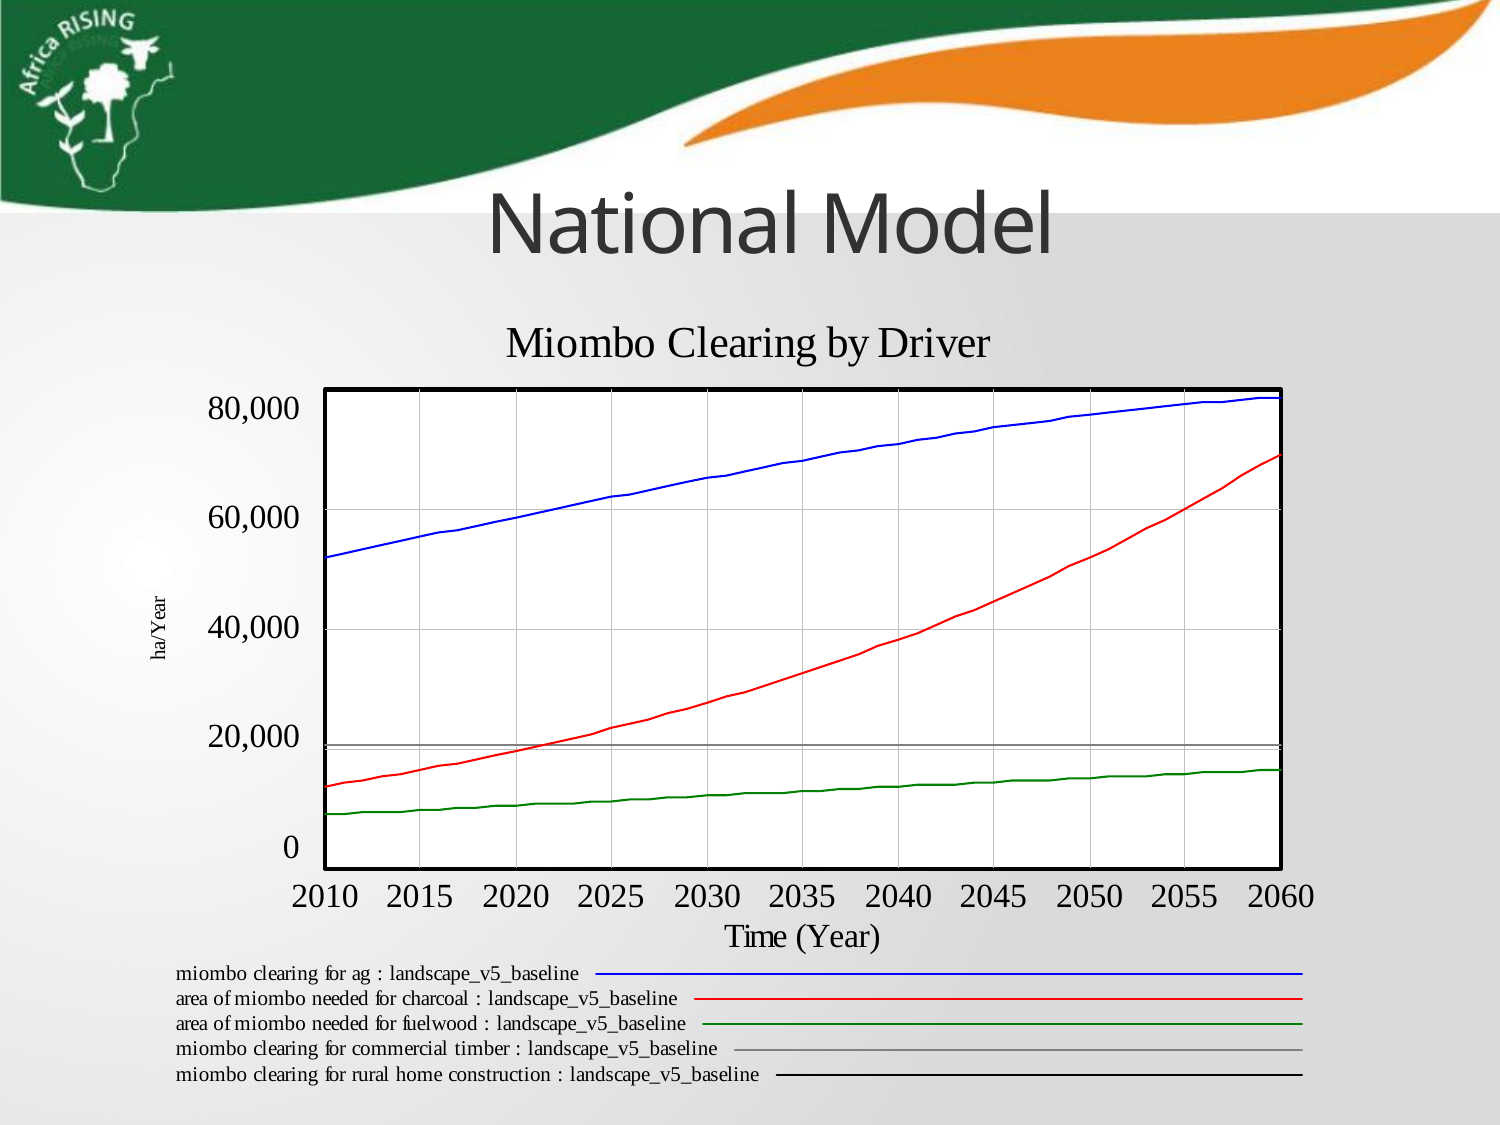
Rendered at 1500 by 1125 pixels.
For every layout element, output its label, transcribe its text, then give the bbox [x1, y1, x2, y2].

title National Model [101, 163, 1441, 327]
picture [141, 292, 1353, 1101]
picture [0, 0, 1500, 213]
